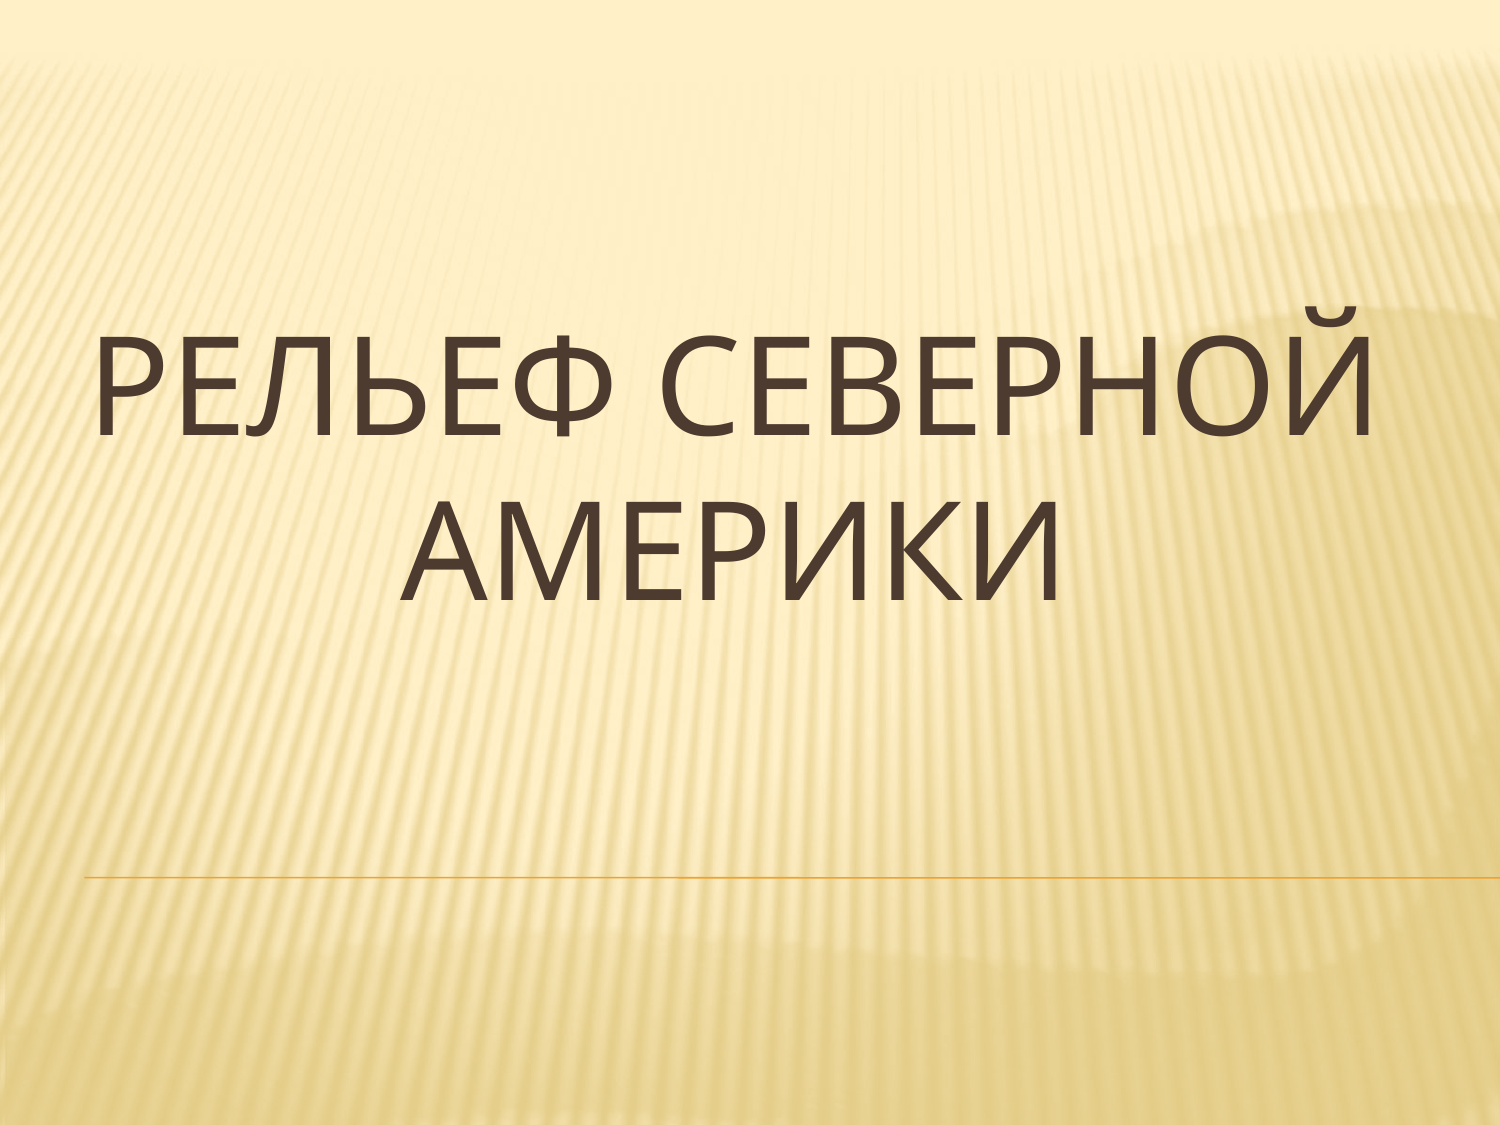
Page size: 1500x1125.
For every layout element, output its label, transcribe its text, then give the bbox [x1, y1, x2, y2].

title Рельеф северной Америки [41, 290, 1429, 480]
